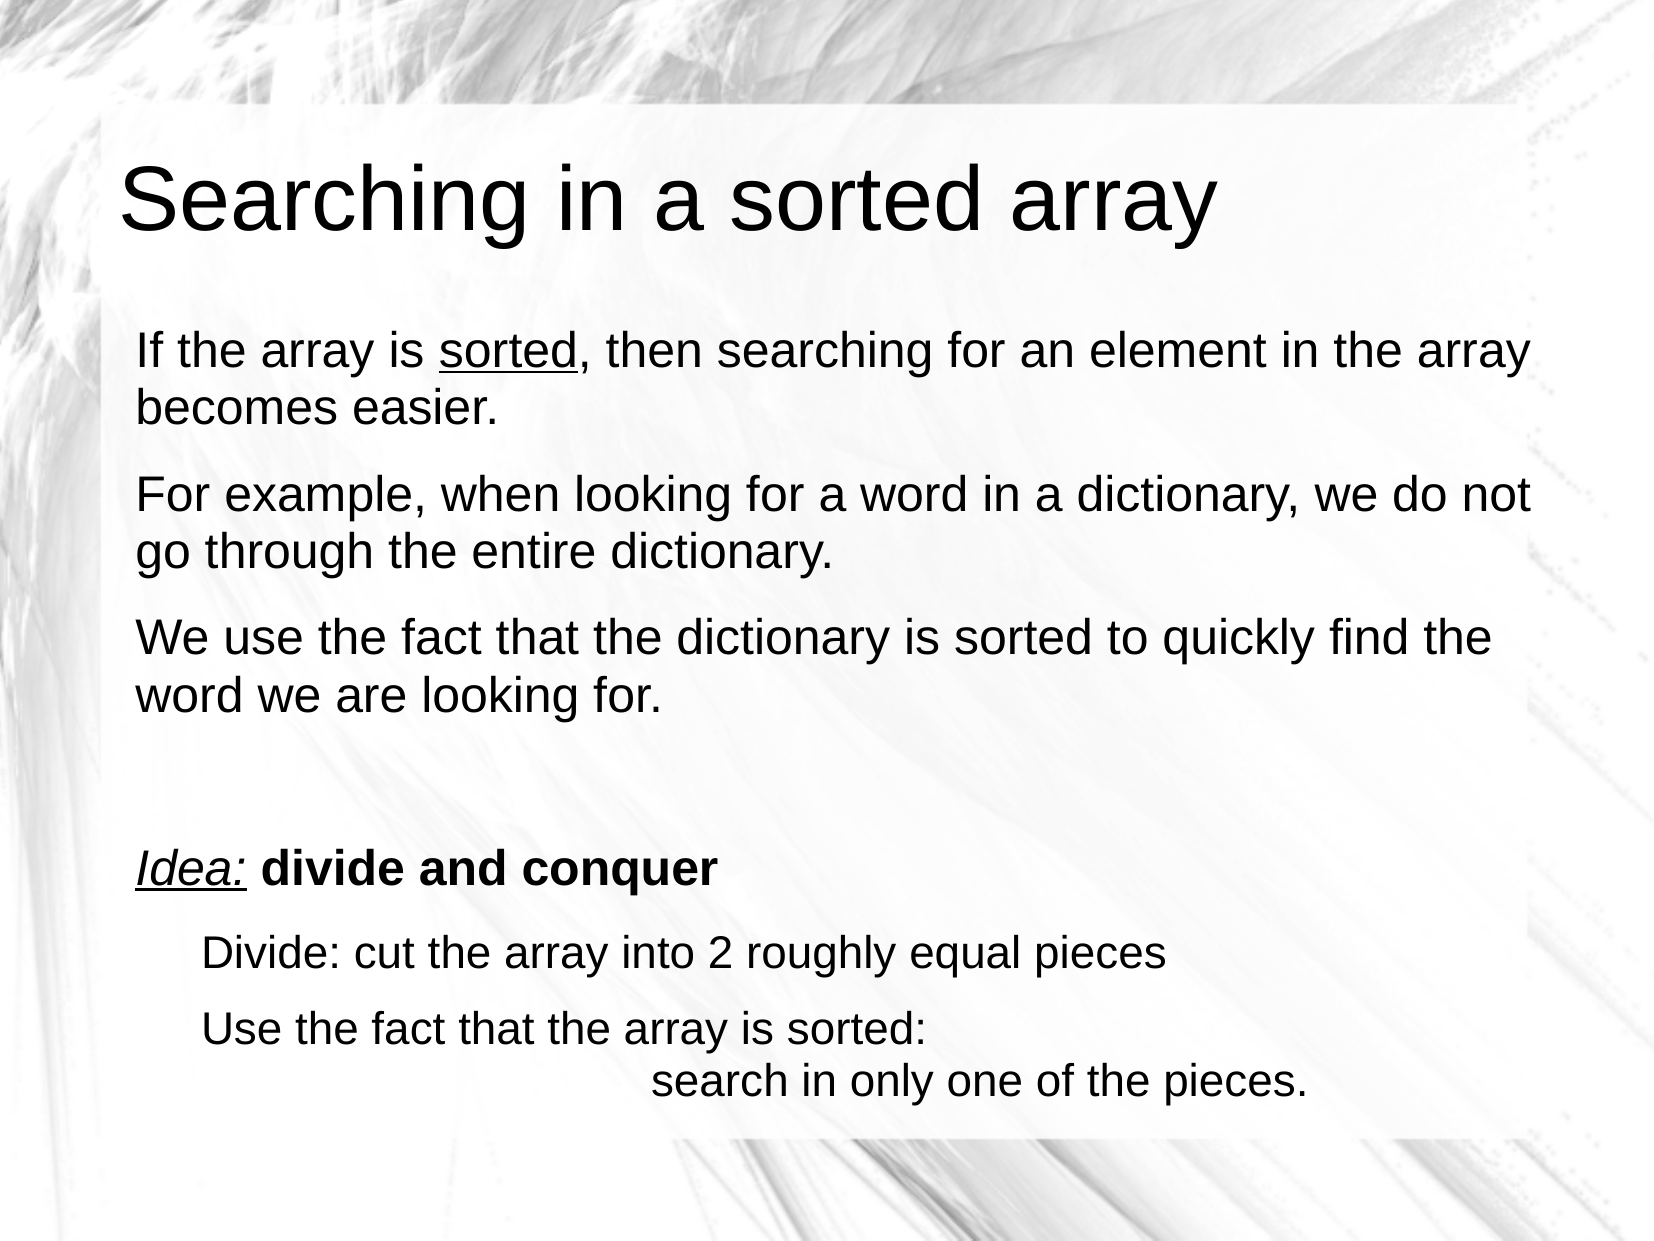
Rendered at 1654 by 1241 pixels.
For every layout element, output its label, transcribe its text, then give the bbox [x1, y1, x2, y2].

list If the array is sorted, then searching for an element in the array becomes easier. For example, when looking for a word in a dictionary, we do not go through the entire dictionary. We use the fact that the dictionary is sorted to quickly find the word we are looking for. Idea: divide and conquer Divide: cut the array into 2 roughly equal pieces Use the fact that the array is sorted: search in only one of the pieces. [118, 319, 1571, 1109]
picture [0, 0, 1654, 1241]
title Searching in a sorted array [118, 112, 1506, 281]
